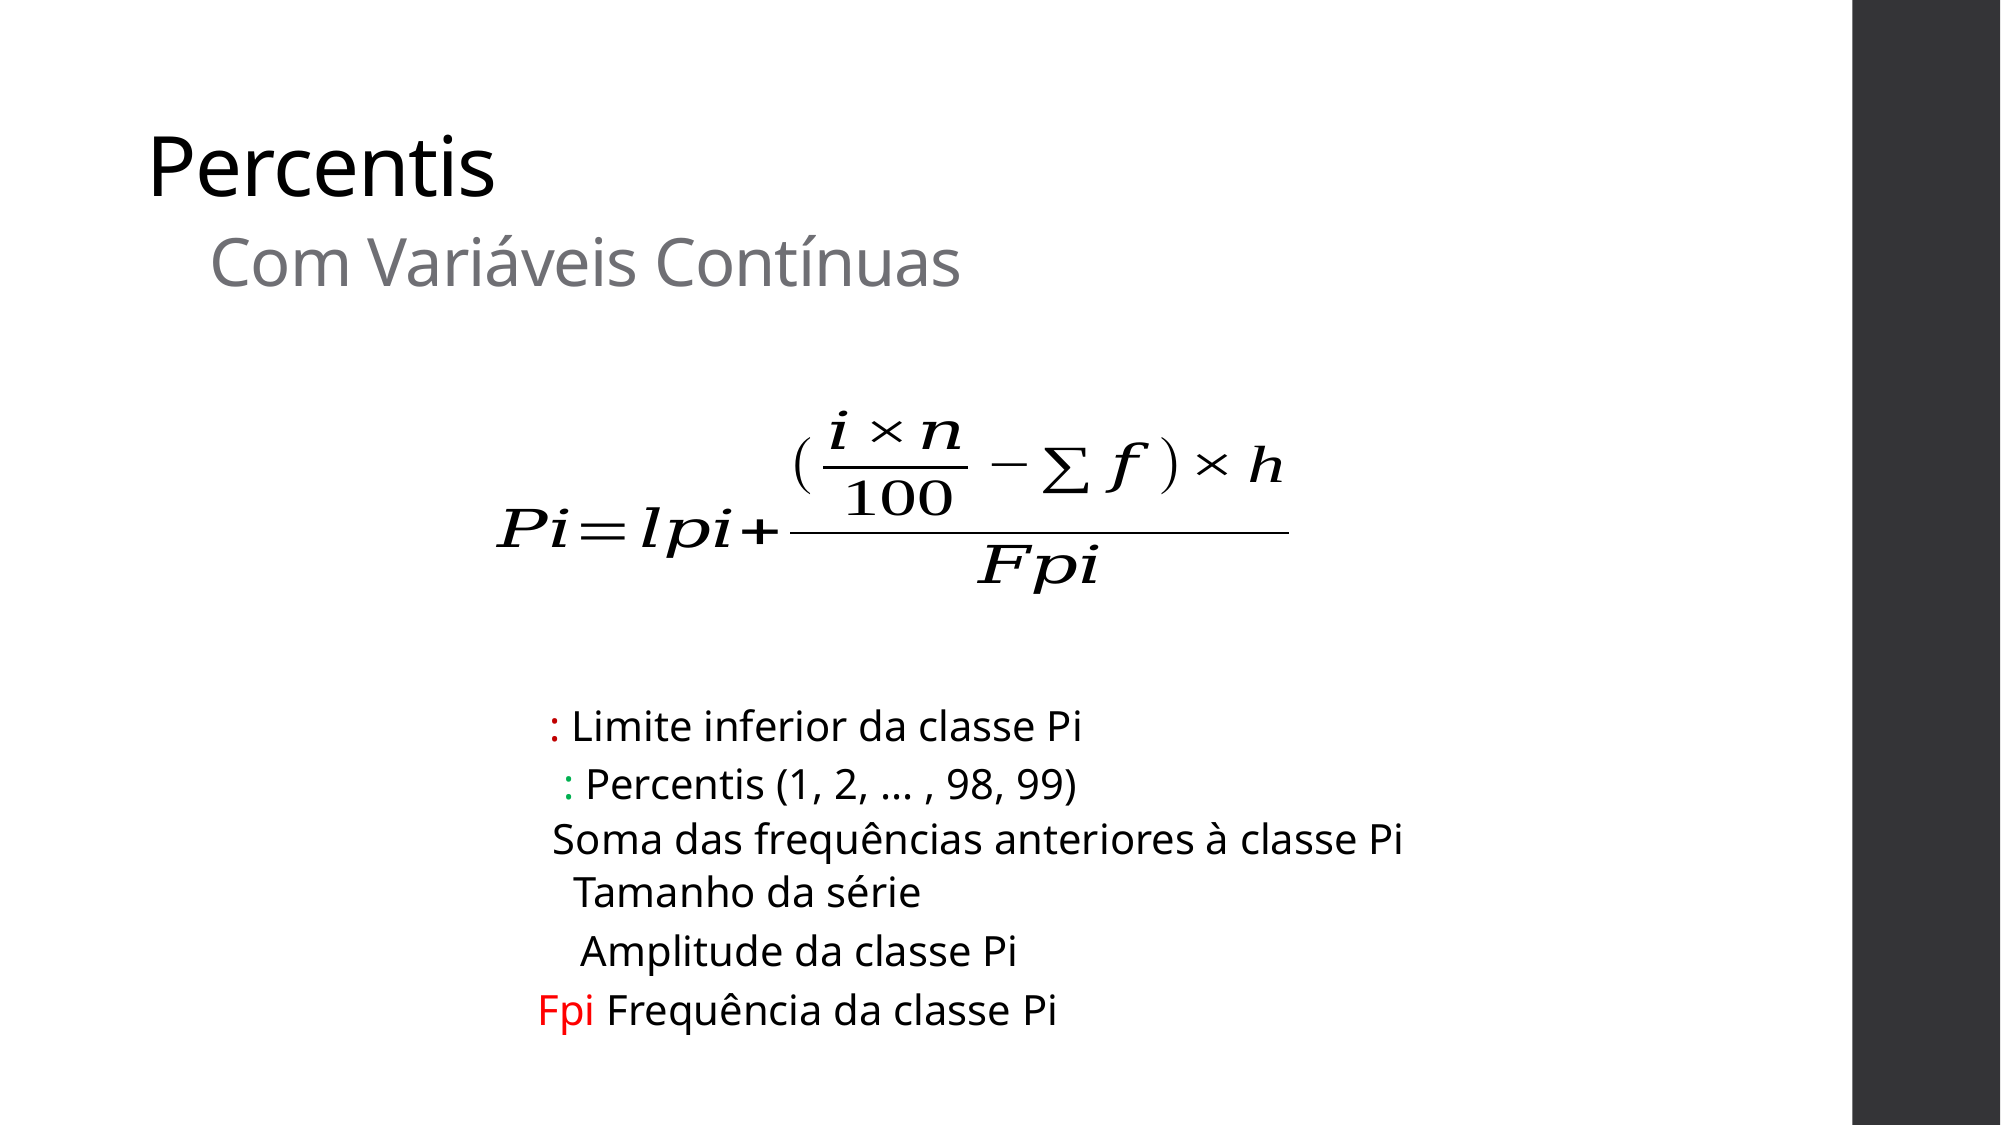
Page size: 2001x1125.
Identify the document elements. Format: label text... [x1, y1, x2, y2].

text_box Percentis Com Variáveis Contínuas [131, 94, 1037, 312]
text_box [492, 692, 1455, 1043]
